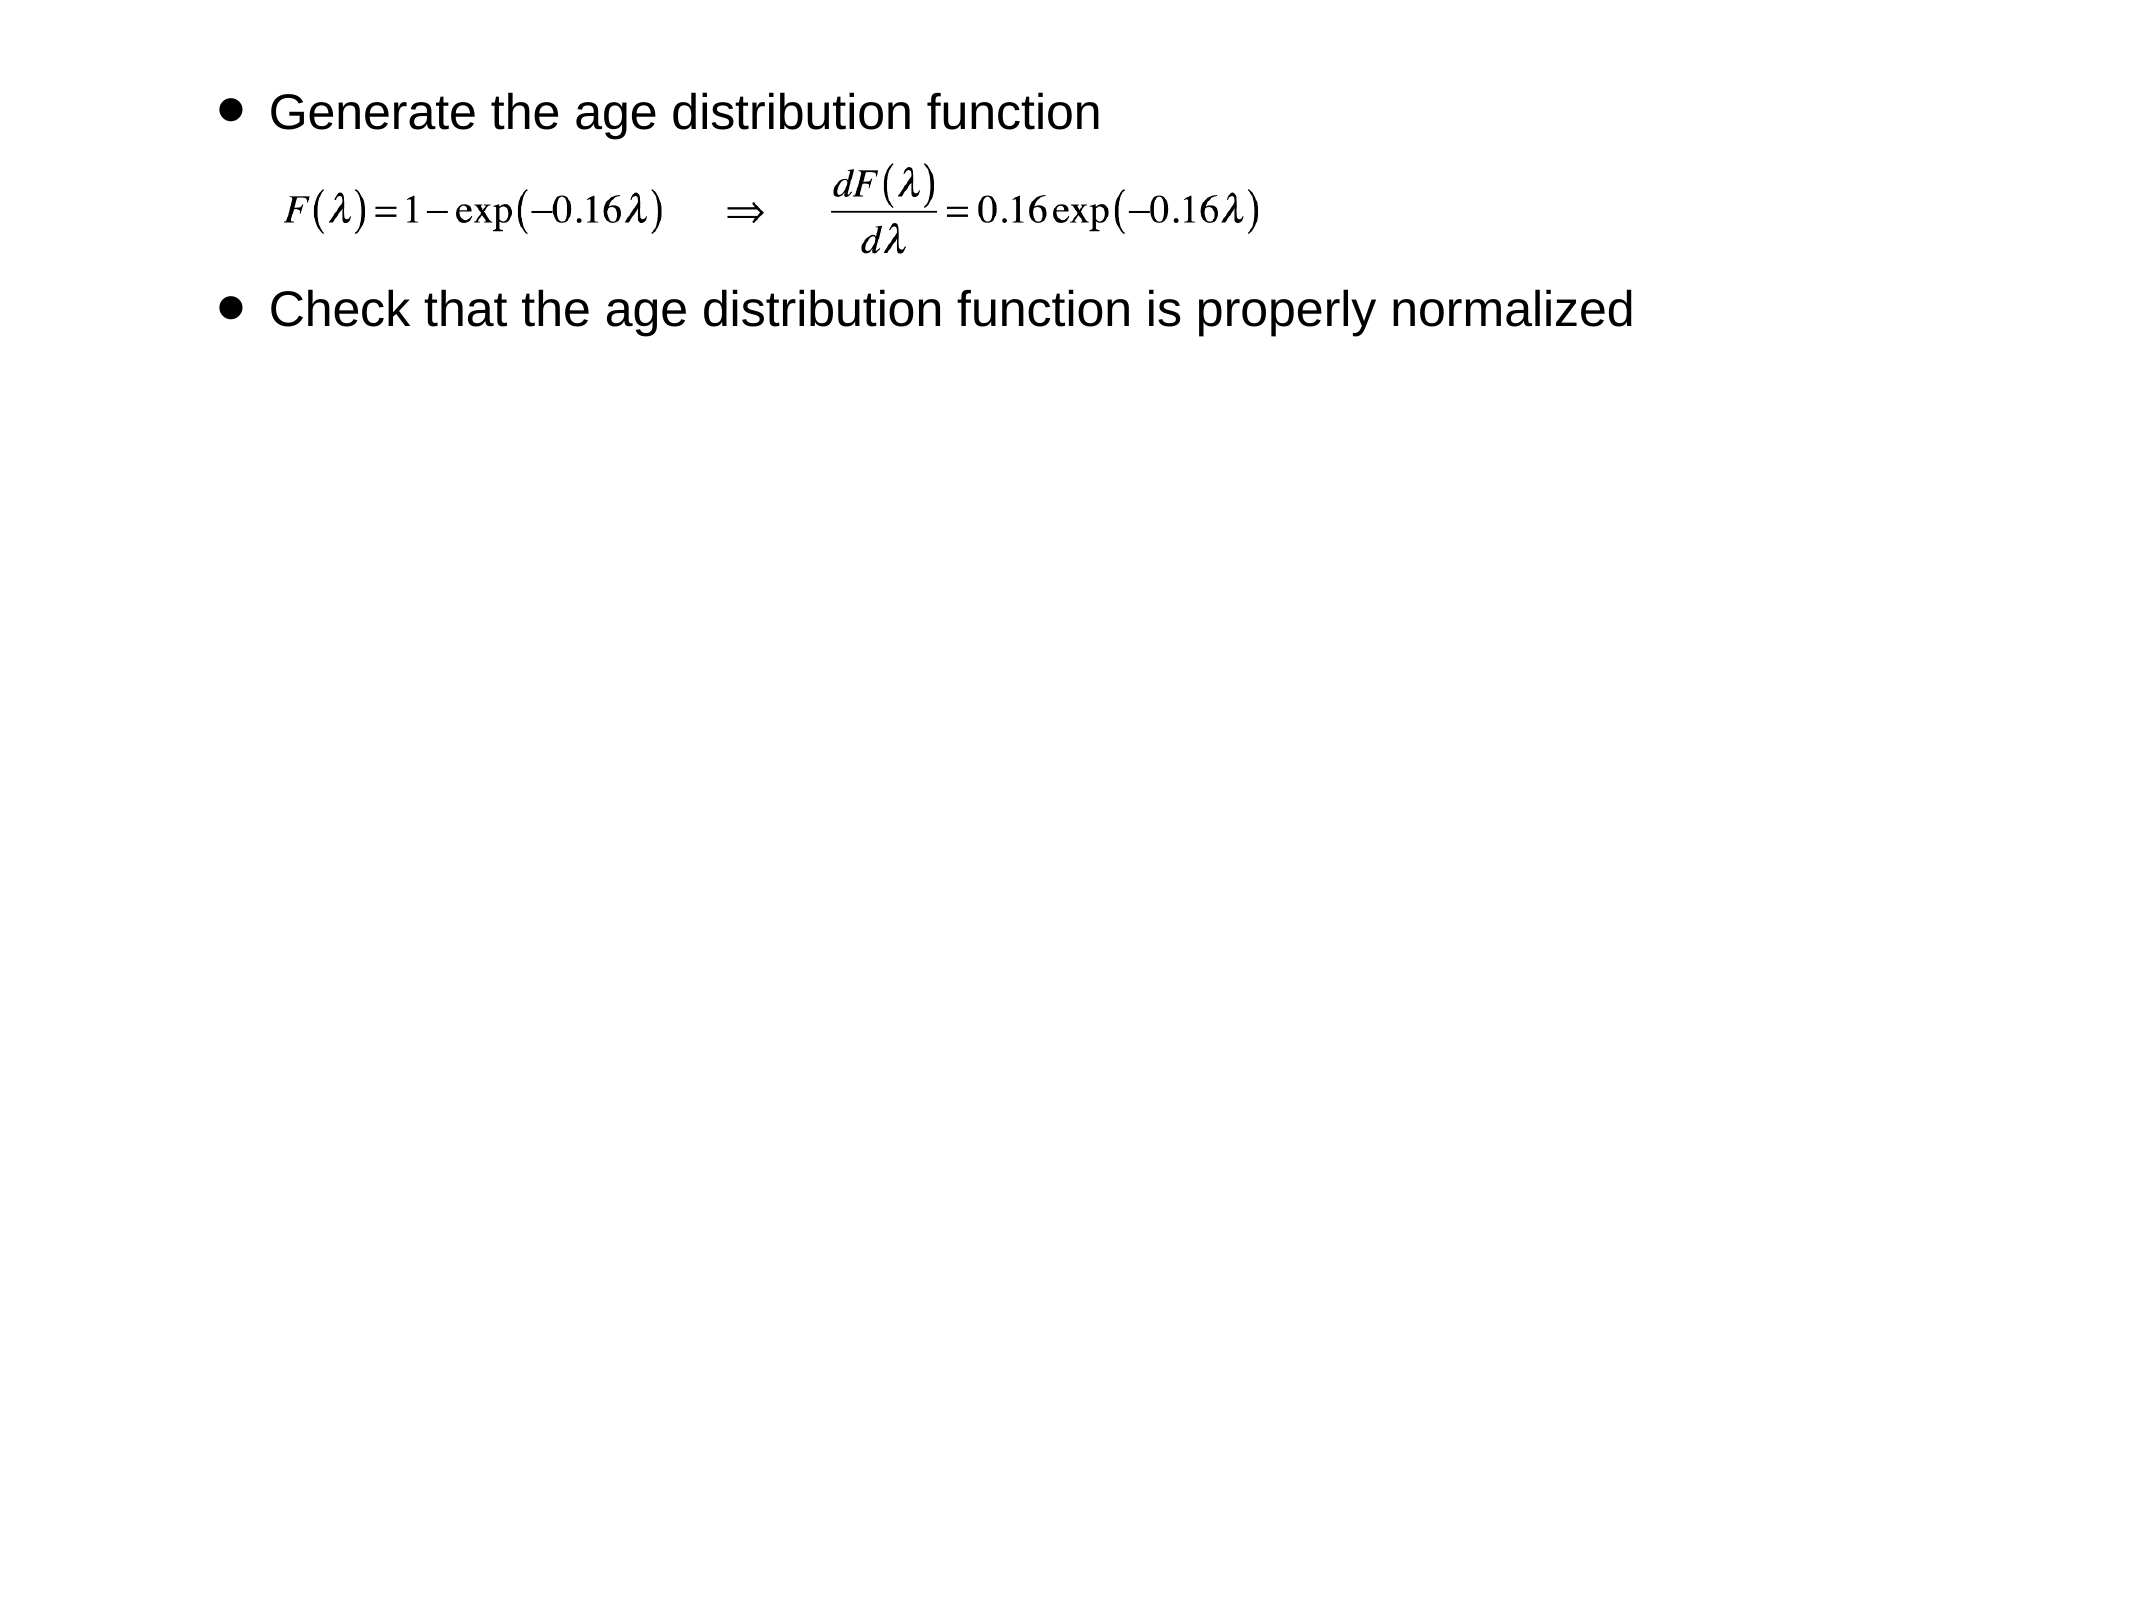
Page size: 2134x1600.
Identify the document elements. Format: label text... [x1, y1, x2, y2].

list Generate the age distribution function Check that the age distribution function is properly normalized [208, 70, 1925, 1478]
picture [277, 156, 1267, 262]
